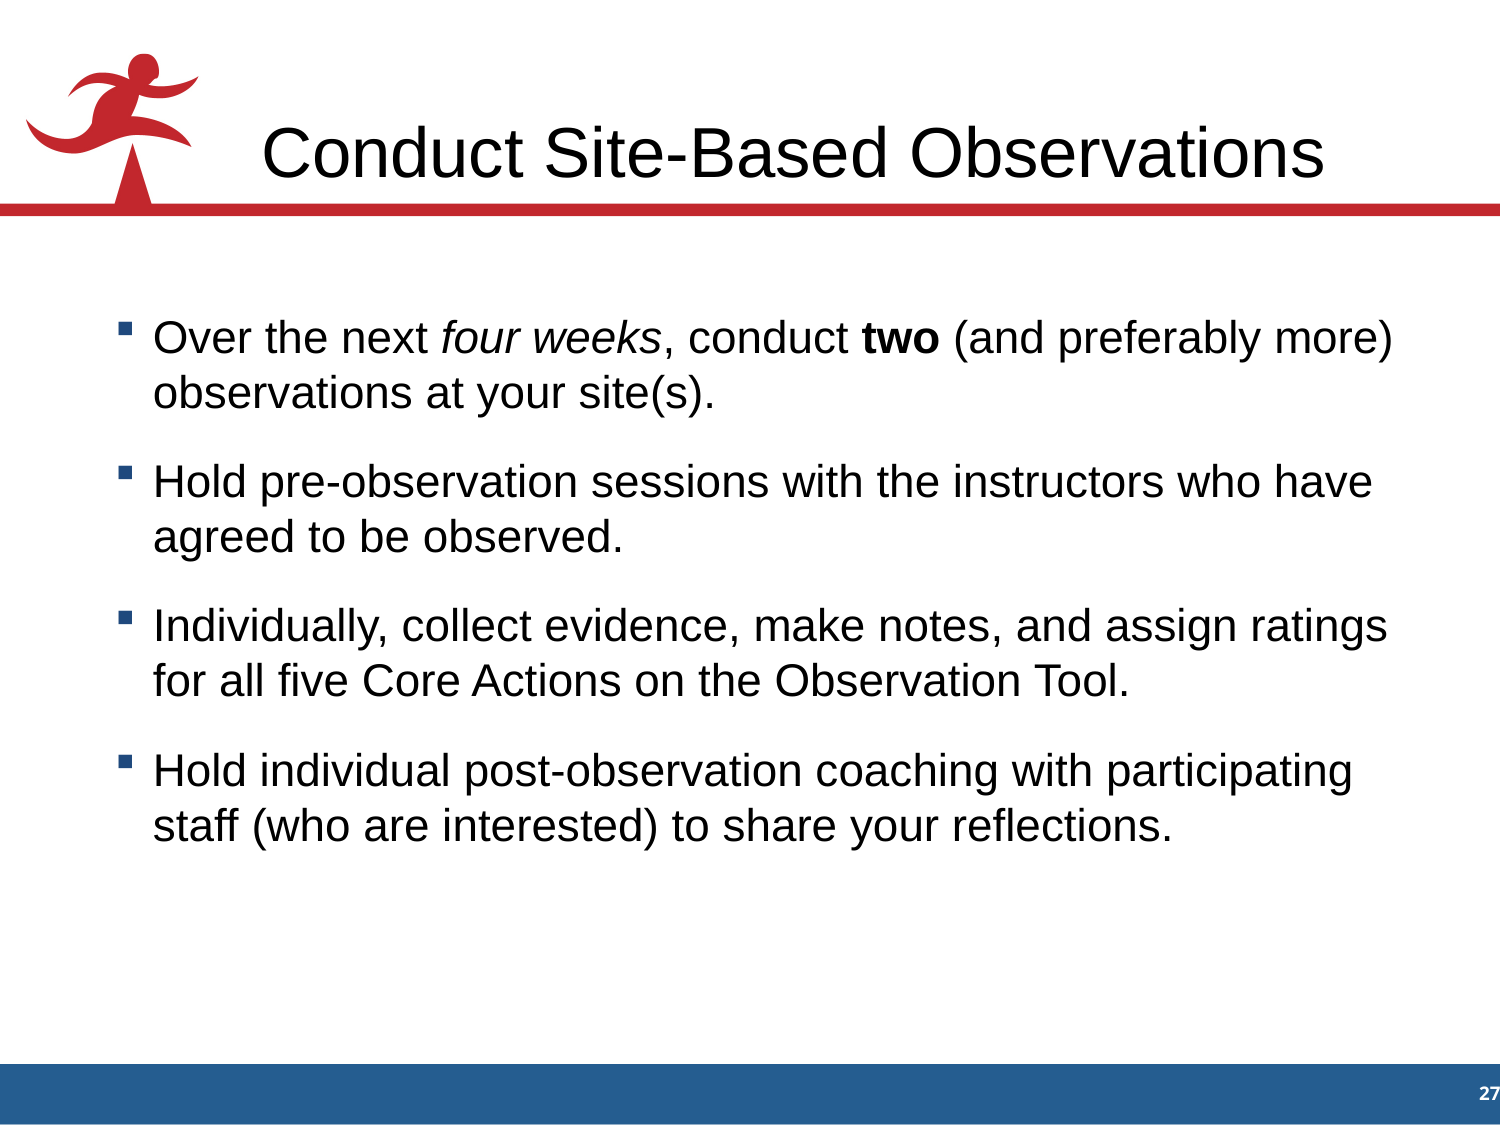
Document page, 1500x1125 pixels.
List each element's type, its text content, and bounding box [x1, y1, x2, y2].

text_box Over the next four weeks, conduct two (and preferably more) observations at your site(s). Hold pre-observation sessions with the instructors who have agreed to be observed. Individually, collect evidence, make notes, and assign ratings for all five Core Actions on the Observation Tool. Hold individual post-observation coaching with participating staff (who are interested) to share your reflections. [99, 299, 1425, 1025]
picture [0, 0, 1500, 1125]
title Conduct Site-Based Observations [212, 50, 1375, 200]
